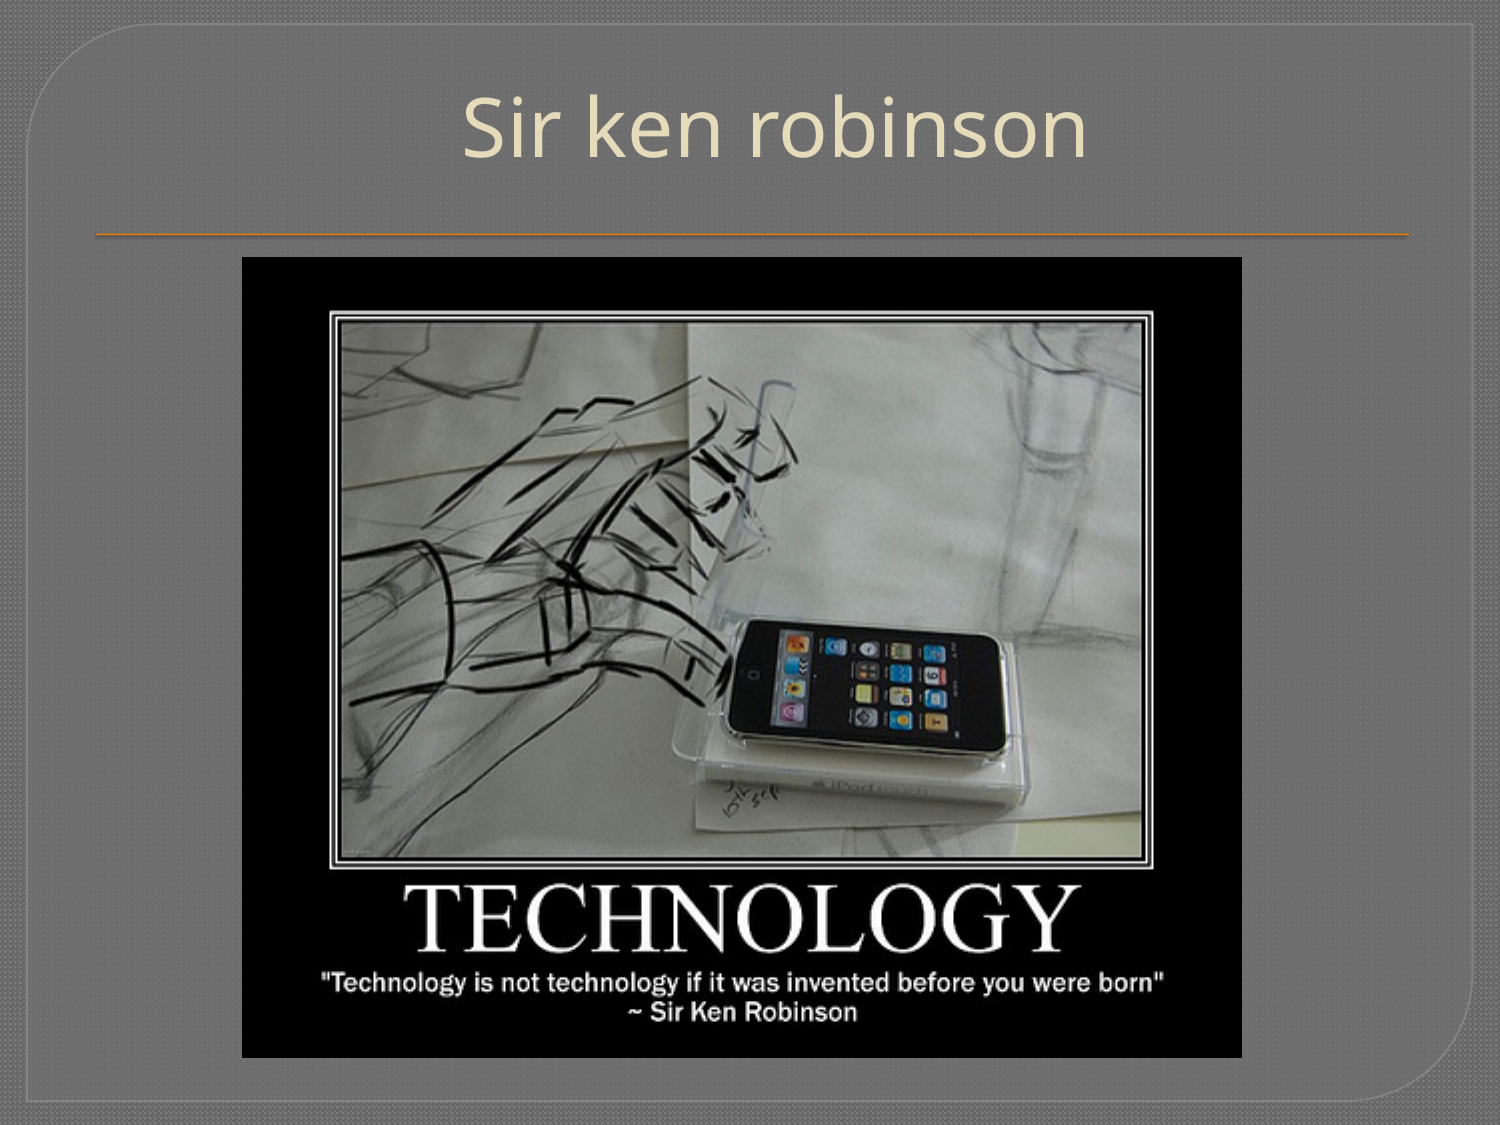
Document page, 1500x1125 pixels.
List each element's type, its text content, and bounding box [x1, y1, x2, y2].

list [241, 257, 1242, 1058]
title Sir ken robinson [348, 66, 1106, 182]
